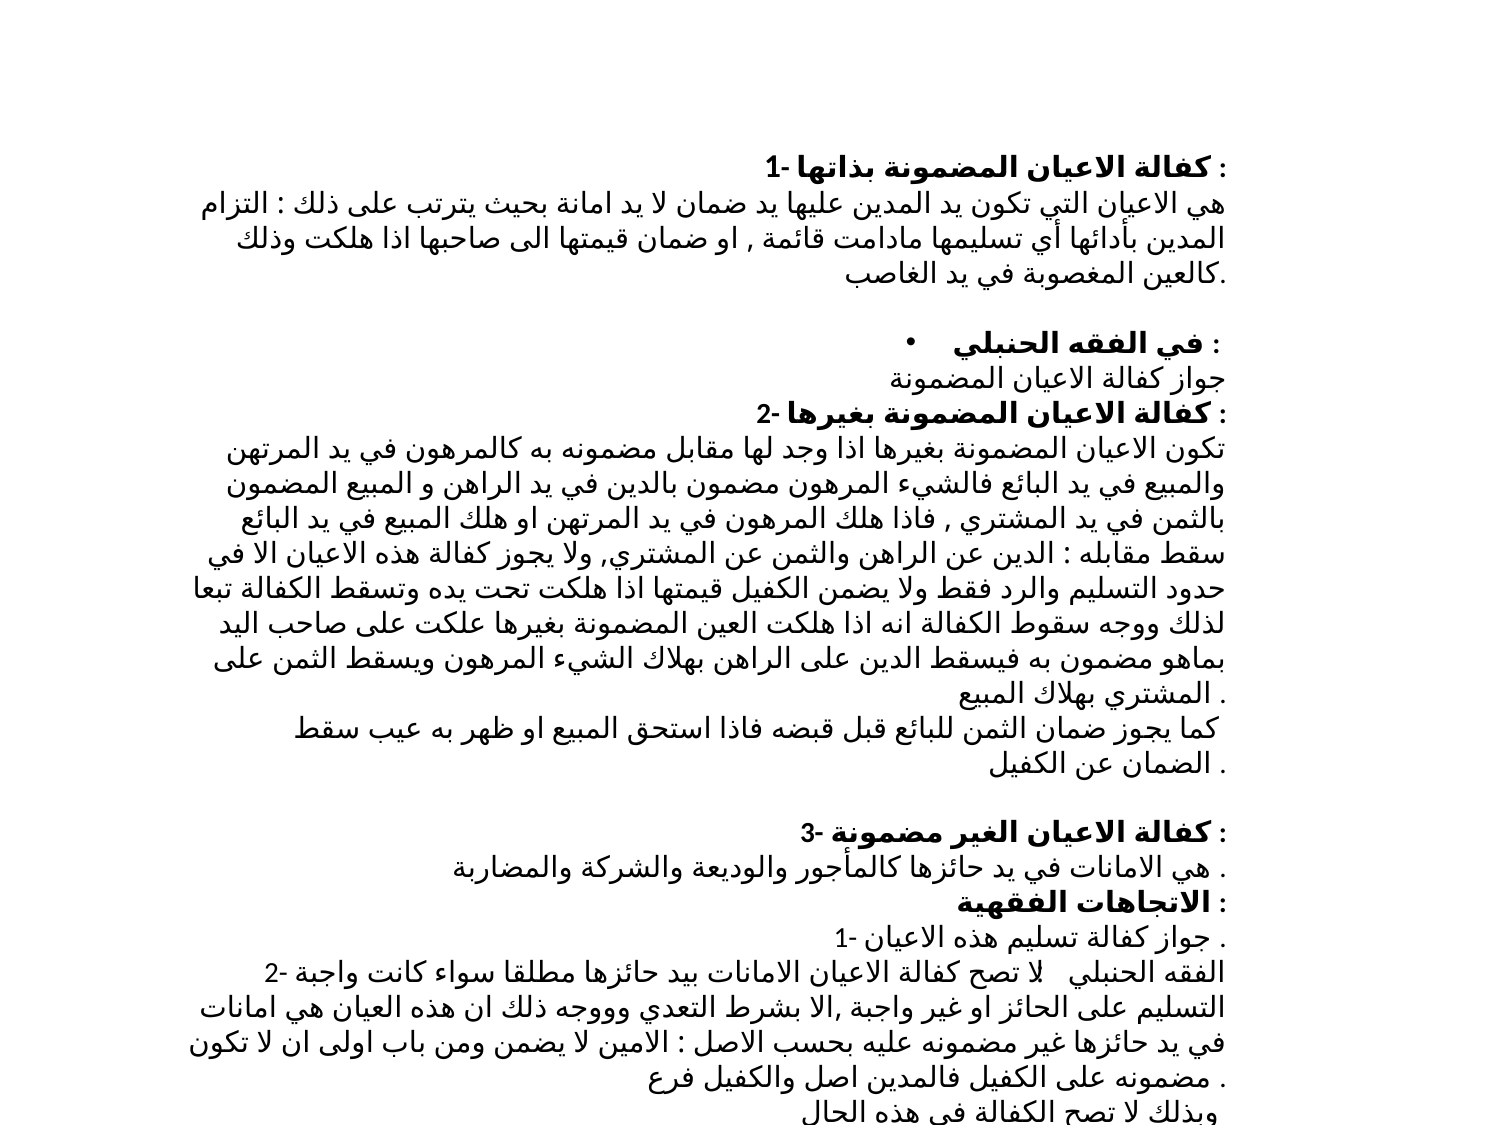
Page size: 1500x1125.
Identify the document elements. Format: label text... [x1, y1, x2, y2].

text_box 1- كفالة الاعيان المضمونة بذاتها : هي الاعيان التي تكون يد المدين عليها يد ضمان لا يد امانة بحيث يترتب على ذلك : التزام المدين بأدائها أي تسليمها مادامت قائمة , او ضمان قيمتها الى صاحبها اذا هلكت وذلك كالعين المغصوبة في يد الغاصب. في الفقه الحنبلي : جواز كفالة الاعيان المضمونة 2- كفالة الاعيان المضمونة بغيرها : تكون الاعيان المضمونة بغيرها اذا وجد لها مقابل مضمونه به كالمرهون في يد المرتهن والمبيع في يد البائع فالشيء المرهون مضمون بالدين في يد الراهن و المبيع المضمون بالثمن في يد المشتري , فاذا هلك المرهون في يد المرتهن او هلك المبيع في يد البائع سقط مقابله : الدين عن الراهن والثمن عن المشتري, ولا يجوز كفالة هذه الاعيان الا في حدود التسليم والرد فقط ولا يضمن الكفيل قيمتها اذا هلكت تحت يده وتسقط الكفالة تبعا لذلك ووجه سقوط الكفالة انه اذا هلكت العين المضمونة بغيرها علكت على صاحب اليد بماهو مضمون به فيسقط الدين على الراهن بهلاك الشيء المرهون ويسقط الثمن على المشتري بهلاك المبيع . كما يجوز ضمان الثمن للبائع قبل قبضه فاذا استحق المبيع او ظهر به عيب سقط الضمان عن الكفيل . 3- كفالة الاعيان الغير مضمونة : هي الامانات في يد حائزها كالمأجور والوديعة والشركة والمضاربة . الاتجاهات الفقهية : 1- جواز كفالة تسليم هذه الاعيان . 2- الفقه الحنبلي : لا تصح كفالة الاعيان الامانات بيد حائزها مطلقا سواء كانت واجبة التسليم على الحائز او غير واجبة ,الا بشرط التعدي وووجه ذلك ان هذه العيان هي امانات في يد حائزها غير مضمونه عليه بحسب الاصل : الامين لا يضمن ومن باب اولى ان لا تكون مضمونه على الكفيل فالمدين اصل والكفيل فرع . وبذلك لا تصح الكفالة في هذه الحال [171, 137, 1235, 1125]
